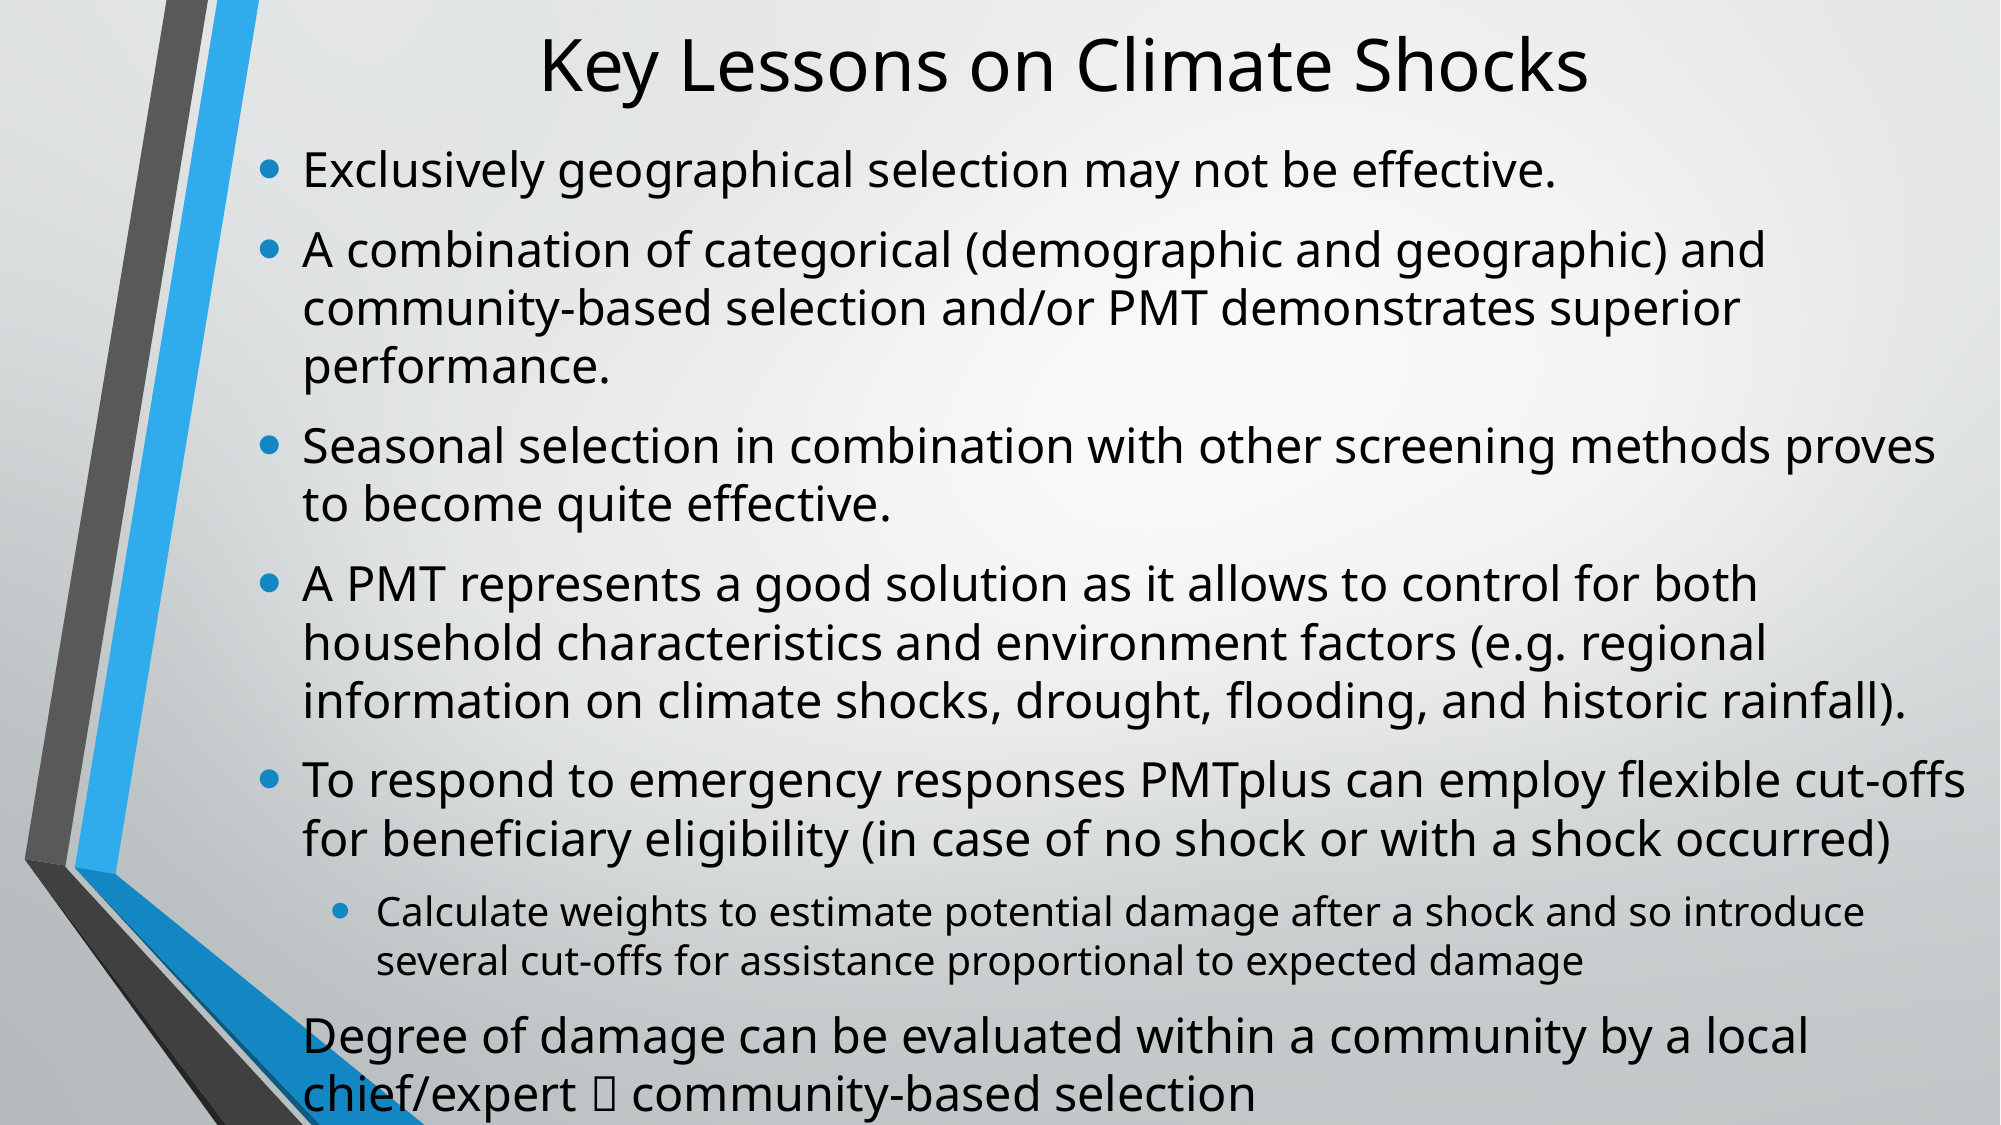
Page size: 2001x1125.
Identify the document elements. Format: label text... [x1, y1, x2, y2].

title Key Lessons on Climate Shocks [242, 11, 1886, 114]
list Exclusively geographical selection may not be effective. A combination of categorical (demographic and geographic) and community-based selection and/or PMT demonstrates superior performance. Seasonal selection in combination with other screening methods proves to become quite effective. A PMT represents a good solution as it allows to control for both household characteristics and environment factors (e.g. regional information on climate shocks, drought, flooding, and historic rainfall). To respond to emergency responses PMTplus can employ flexible cut-offs for beneficiary eligibility (in case of no shock or with a shock occurred) Calculate weights to estimate potential damage after a shock and so introduce several cut-offs for assistance proportional to expected damage Degree of damage can be evaluated within a community by a local chief/expert  community-based selection [242, 131, 1988, 1125]
